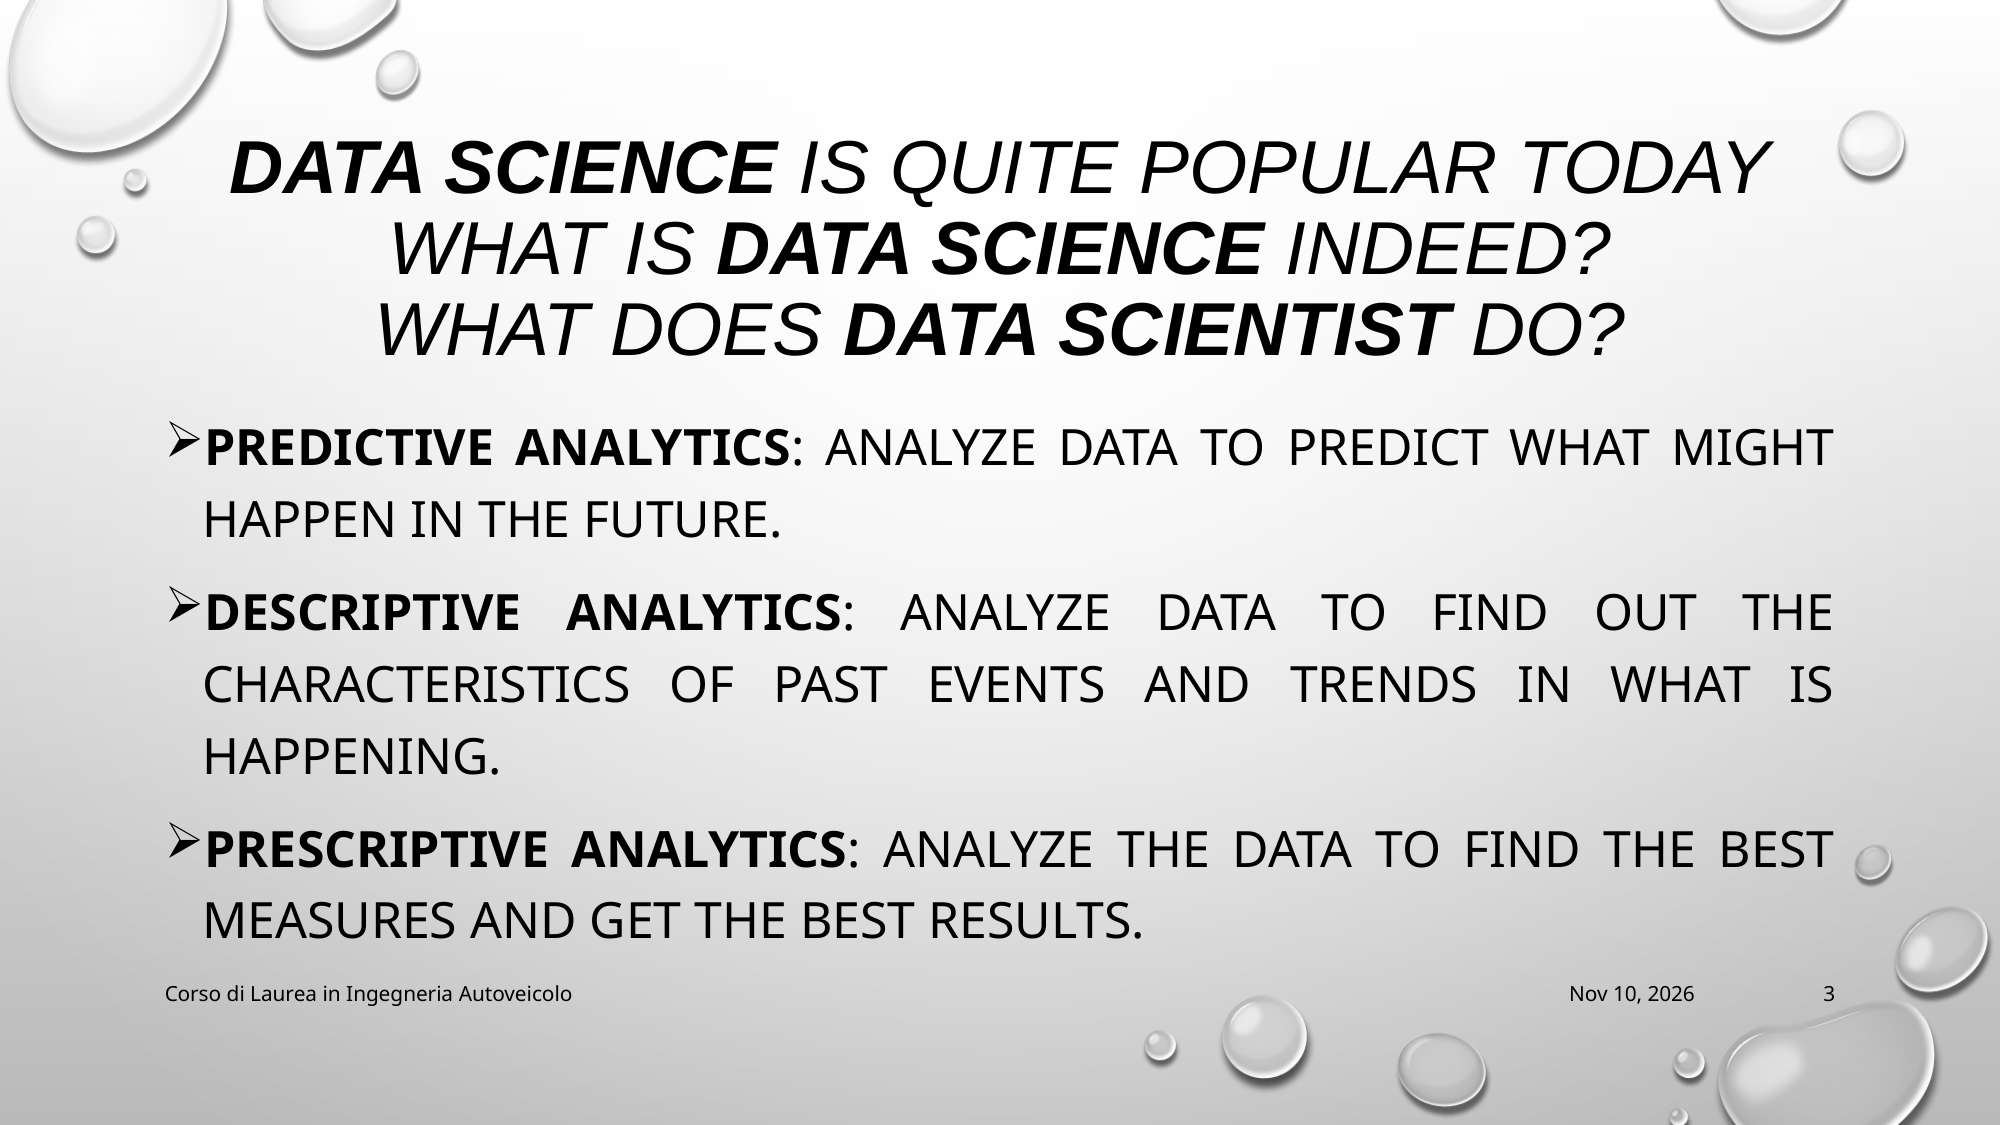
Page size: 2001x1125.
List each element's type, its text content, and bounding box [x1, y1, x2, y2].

picture [0, 0, 2000, 1125]
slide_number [1259, 965, 1710, 1025]
list Predictive Analytics: Analyze data to predict what might happen in the future. Descriptive Analytics: Analyze data to find out the characteristics of past events and trends in what is happening. Prescriptive Analytics: Analyze the data to find the best measures and get the best results. [149, 395, 1850, 1022]
slide_number 3 [1724, 965, 1851, 1025]
footer Corso di Laurea in Ingegneria Autoveicolo [149, 965, 1245, 1025]
title DATA SCIENCE is QUITE popular TODAY what is DATA SCIENCE indeed? wHAT DOES DATA SCIENTIST DO? [149, 119, 1850, 382]
